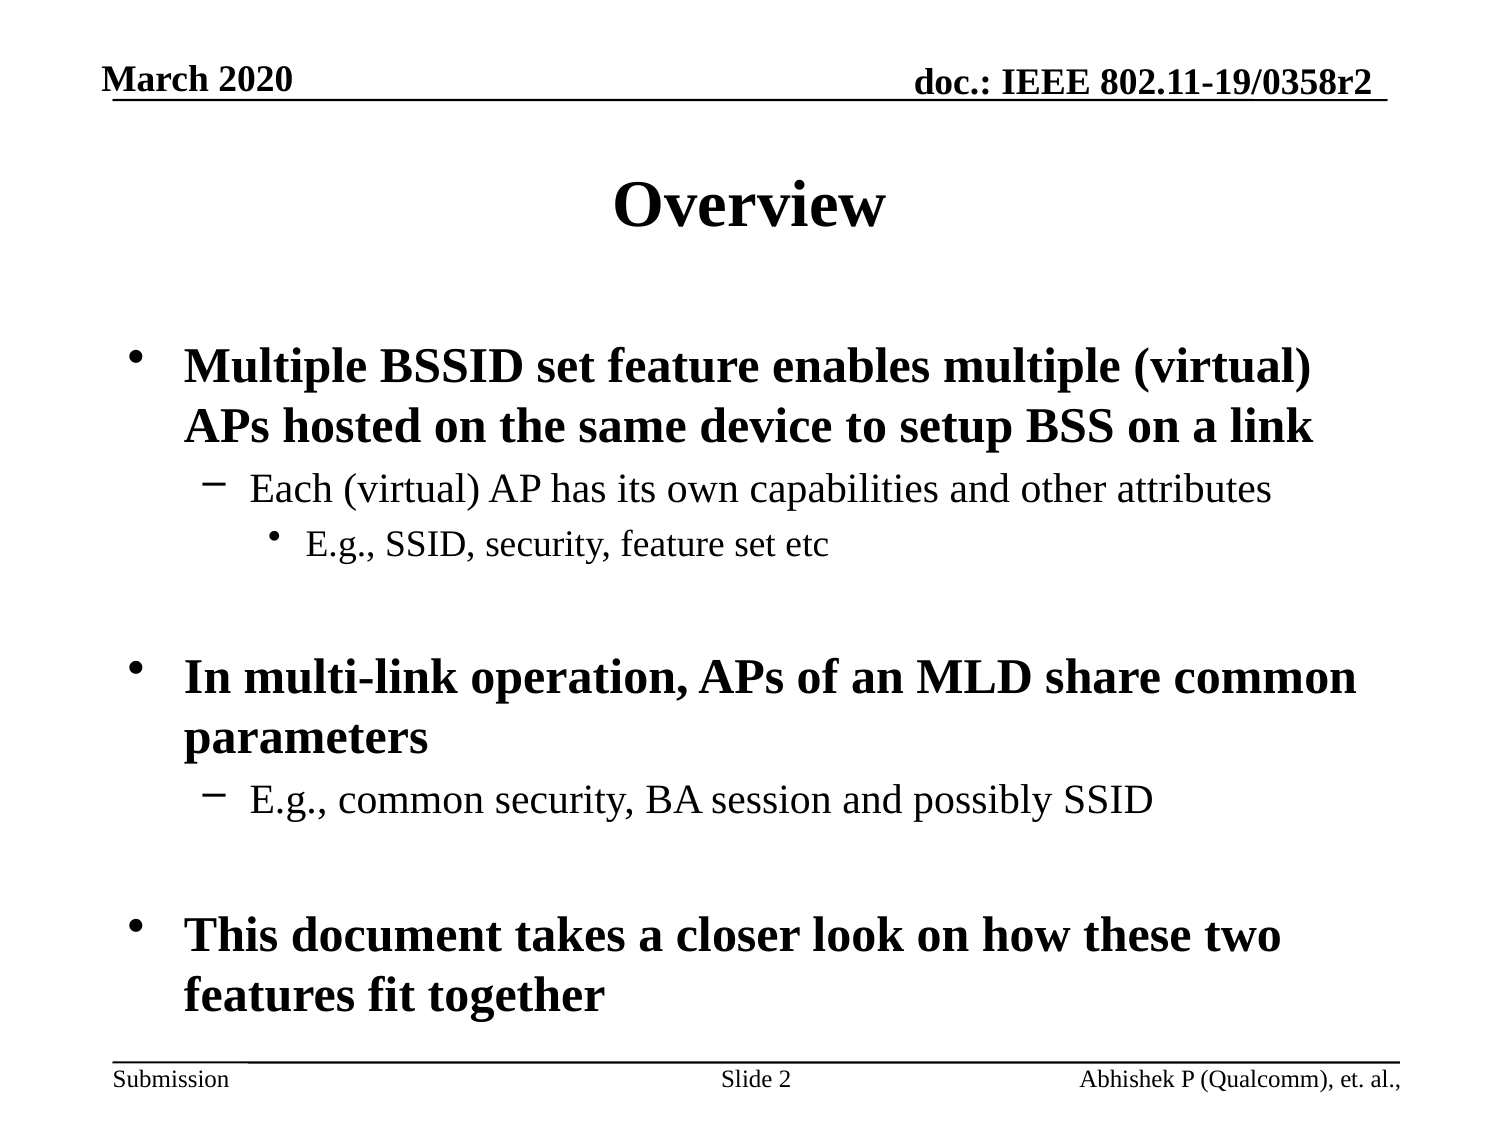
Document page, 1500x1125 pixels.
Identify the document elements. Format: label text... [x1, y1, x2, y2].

footer Abhishek P (Qualcomm), et. al., [949, 1061, 1402, 1093]
title Overview [112, 112, 1388, 288]
list Multiple BSSID set feature enables multiple (virtual) APs hosted on the same device to setup BSS on a link Each (virtual) AP has its own capabilities and other attributes E.g., SSID, security, feature set etc In multi-link operation, APs of an MLD share common parameters E.g., common security, BA session and possibly SSID This document takes a closer look on how these two features fit together [112, 324, 1402, 1044]
slide_number Slide 2 [712, 1061, 801, 1093]
